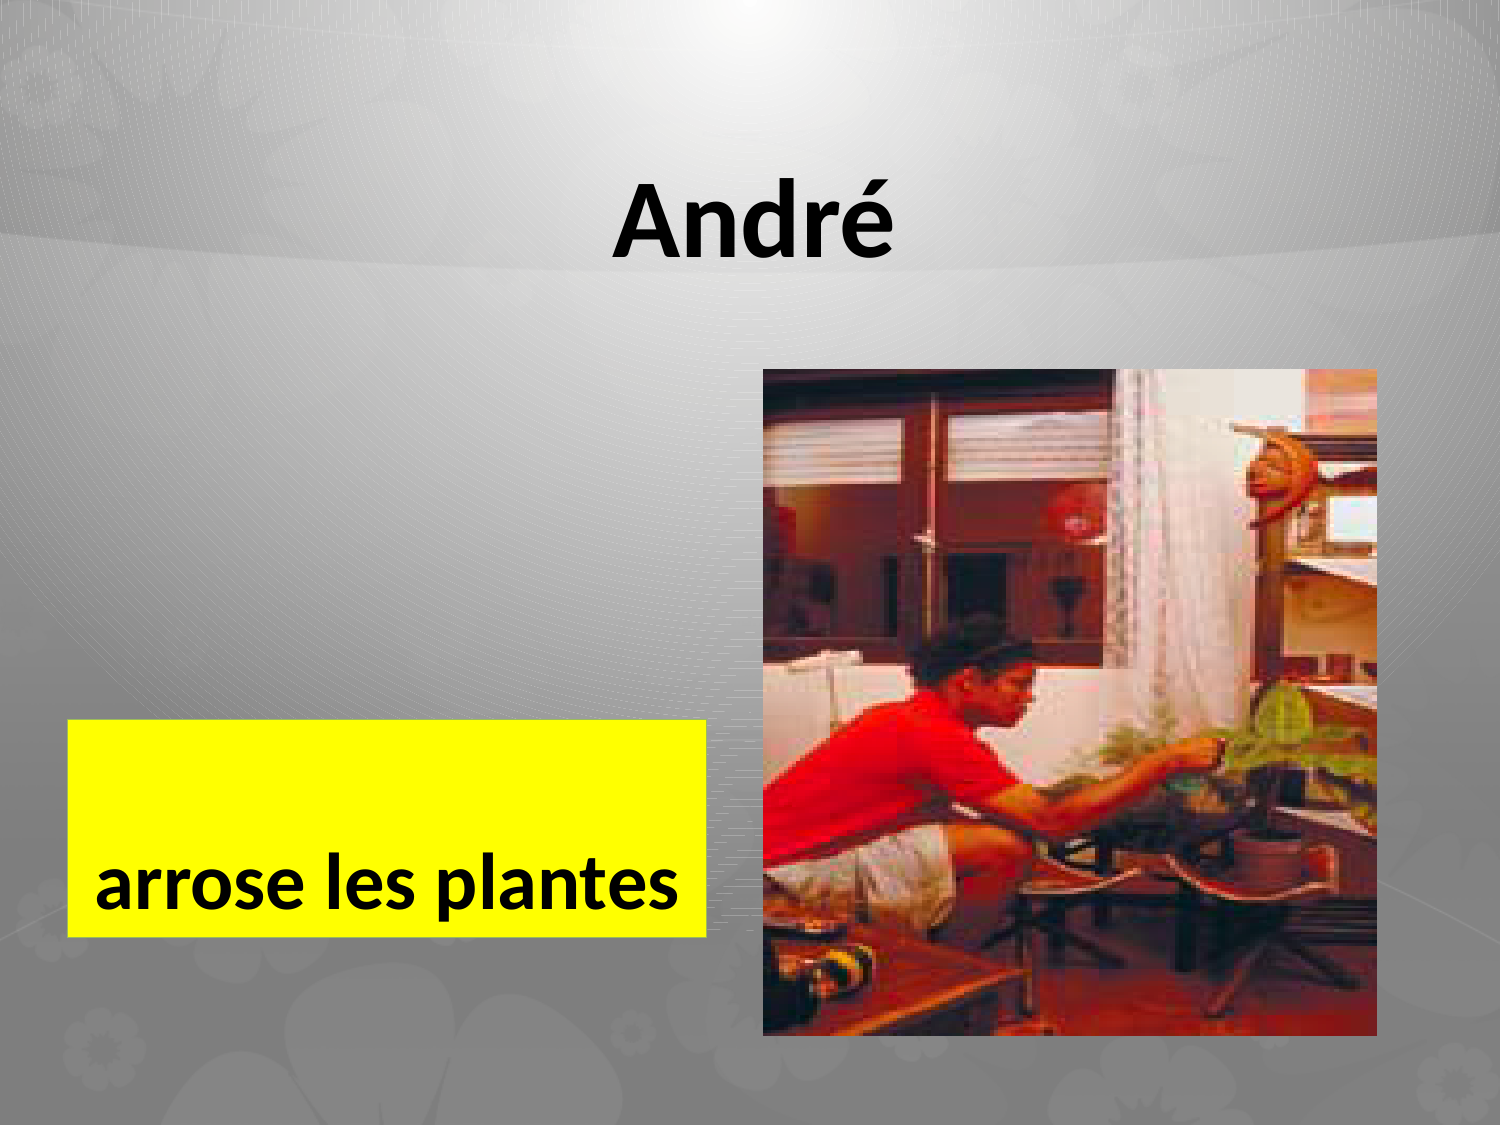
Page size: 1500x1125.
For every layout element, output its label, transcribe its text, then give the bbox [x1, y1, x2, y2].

title André [132, 88, 1377, 291]
picture [0, 0, 1500, 1125]
subtitle arrose les plantes [67, 719, 707, 938]
